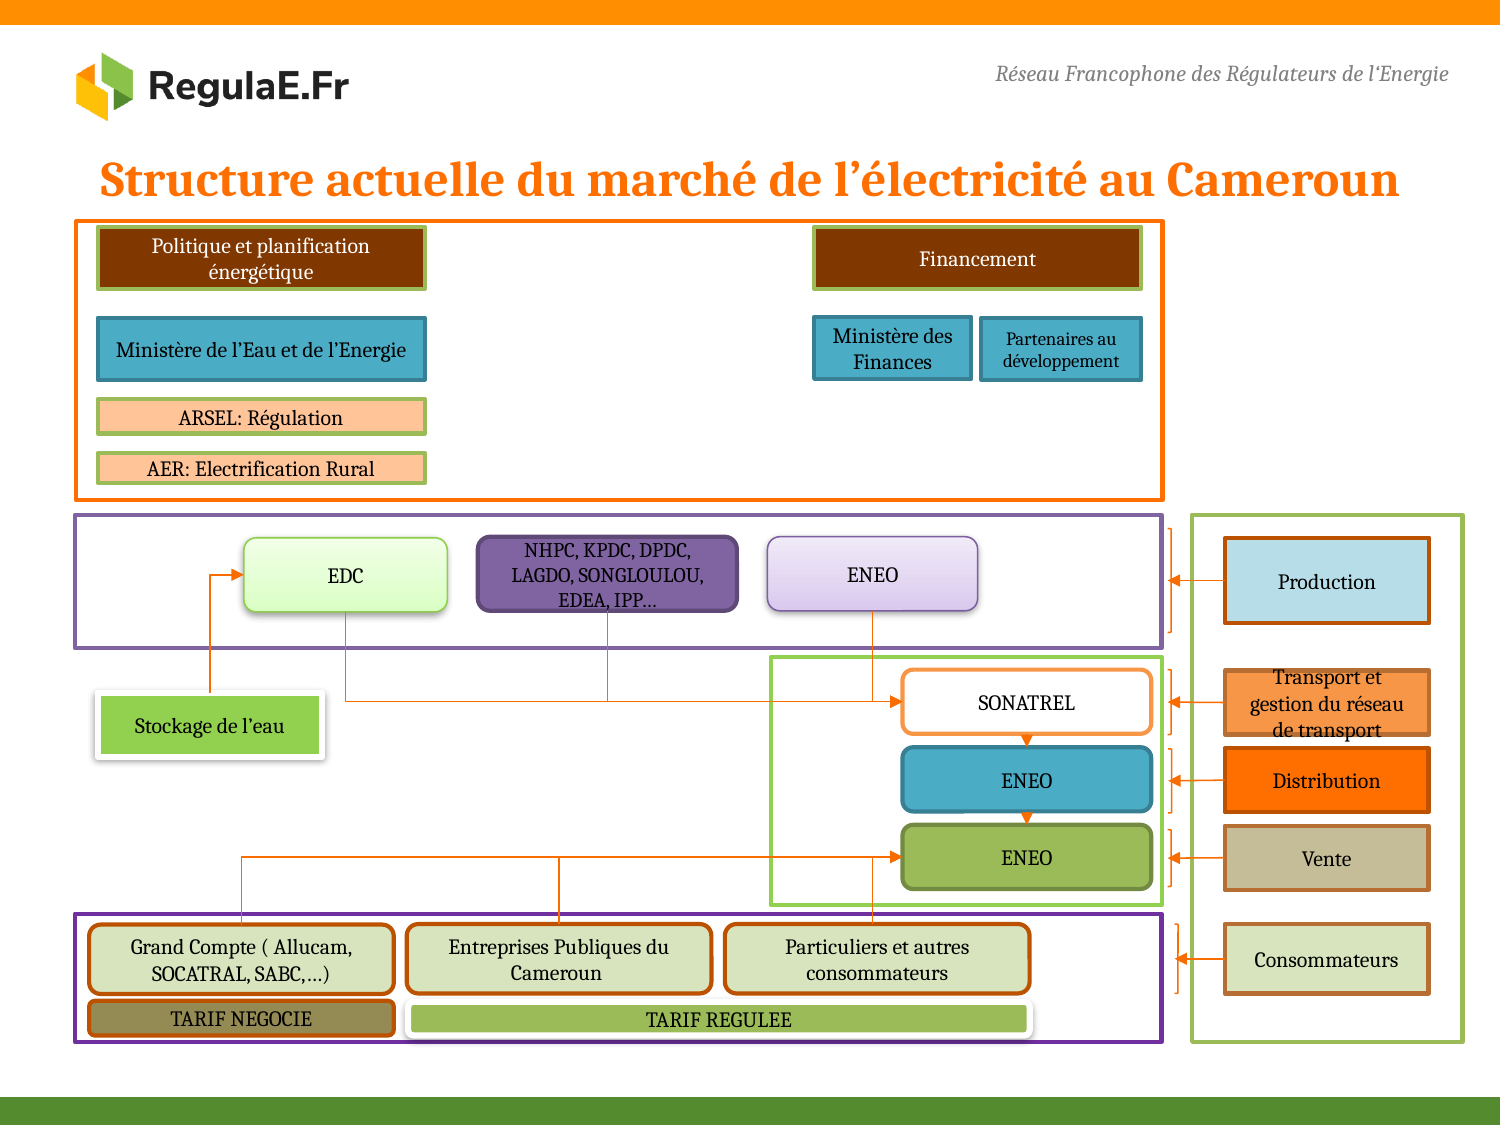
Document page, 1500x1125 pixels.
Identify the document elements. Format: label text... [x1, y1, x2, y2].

text_box [0, 0, 1500, 27]
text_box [74, 221, 1463, 1043]
picture [74, 51, 349, 121]
text_box [0, 1095, 1500, 1125]
text_box Structure actuelle du marché de l’électricité au Cameroun [37, 100, 1465, 251]
text_box Réseau Francophone des Régulateurs de l‘Energie [811, 51, 1465, 94]
